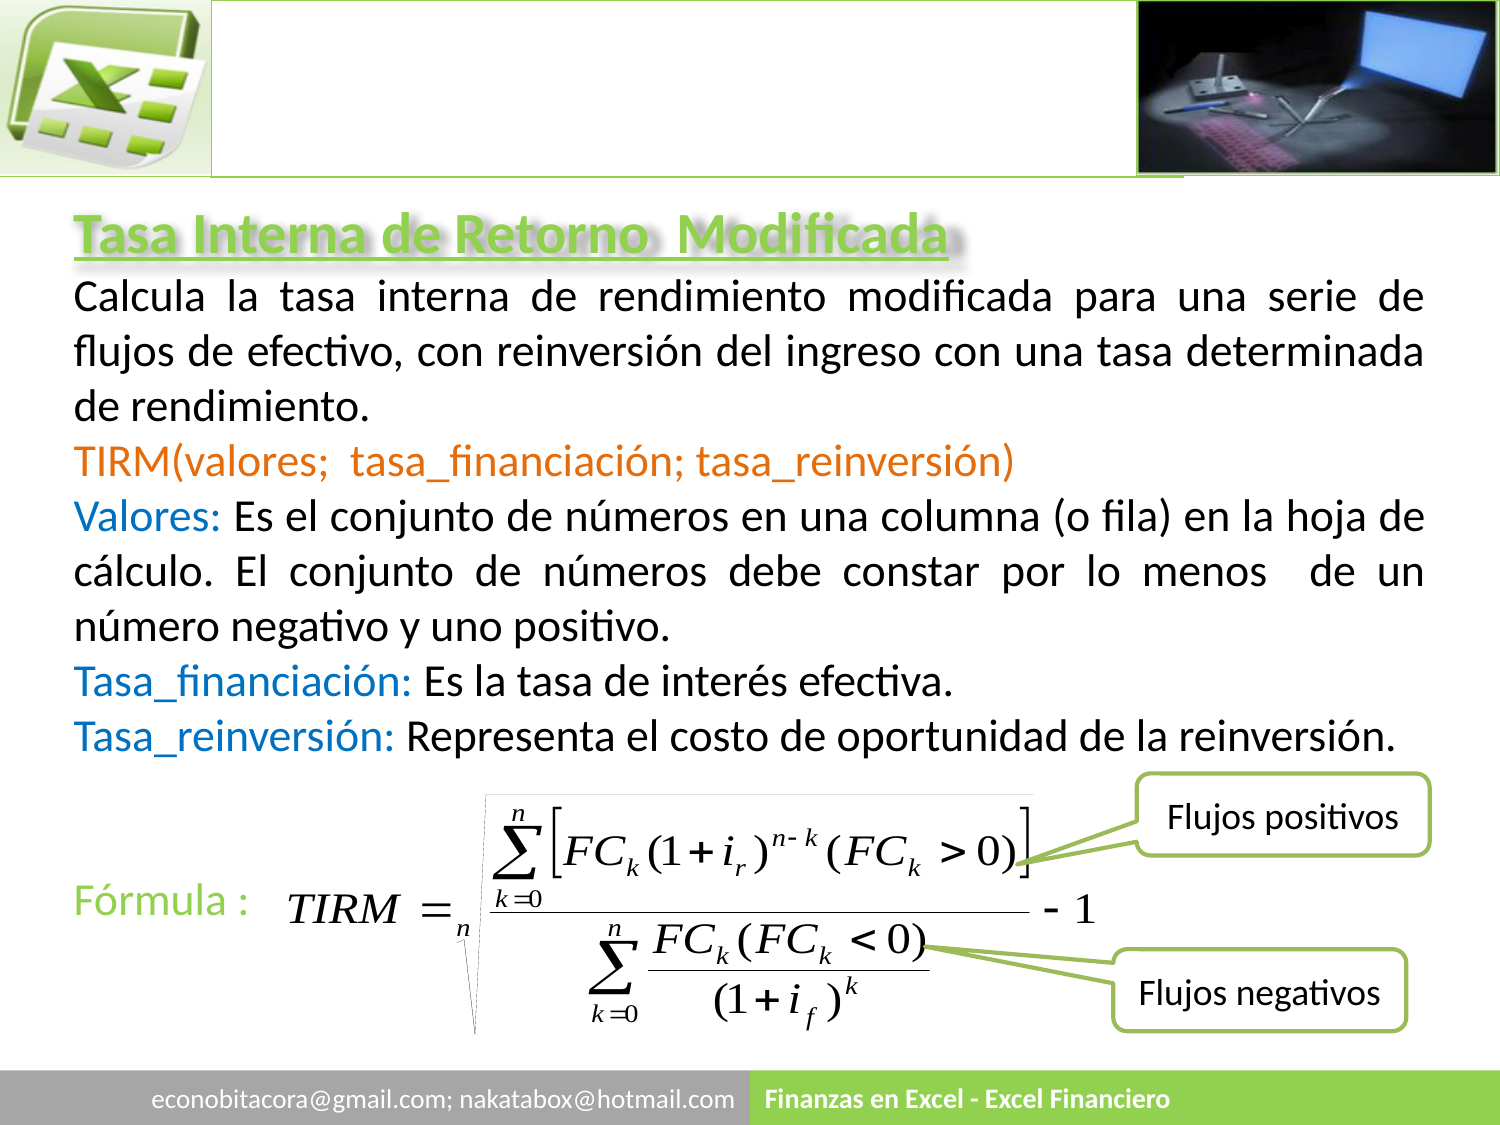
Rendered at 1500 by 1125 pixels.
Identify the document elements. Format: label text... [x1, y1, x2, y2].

text_box Flujos positivos [1105, 771, 1432, 858]
text_box econobitacora@gmail.com; nakatabox@hotmail.com [0, 1070, 749, 1125]
text_box Flujos negativos [1105, 947, 1409, 1034]
picture [0, 0, 212, 177]
subtitle Tasa Interna de Retorno Modificada [58, 187, 973, 257]
text_box Calcula la tasa interna de rendimiento modificada para una serie de flujos de efectivo, con reinversión del ingreso con una tasa determinada de rendimiento. TIRM(valores; tasa_financiación; tasa_reinversión) Valores: Es el conjunto de números en una columna (o fila) en la hoja de cálculo. El conjunto de números debe constar por lo menos de un número negativo y uno positivo. Tasa_financiación: Es la tasa de interés efectiva. Tasa_reinversión: Representa el costo de oportunidad de la reinversión. Fórmula : [58, 257, 1442, 1055]
text_box Finanzas en Excel - Excel Financiero [749, 1070, 1500, 1125]
text_box [212, 0, 1134, 178]
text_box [280, 784, 1102, 1044]
picture [1136, 0, 1500, 177]
